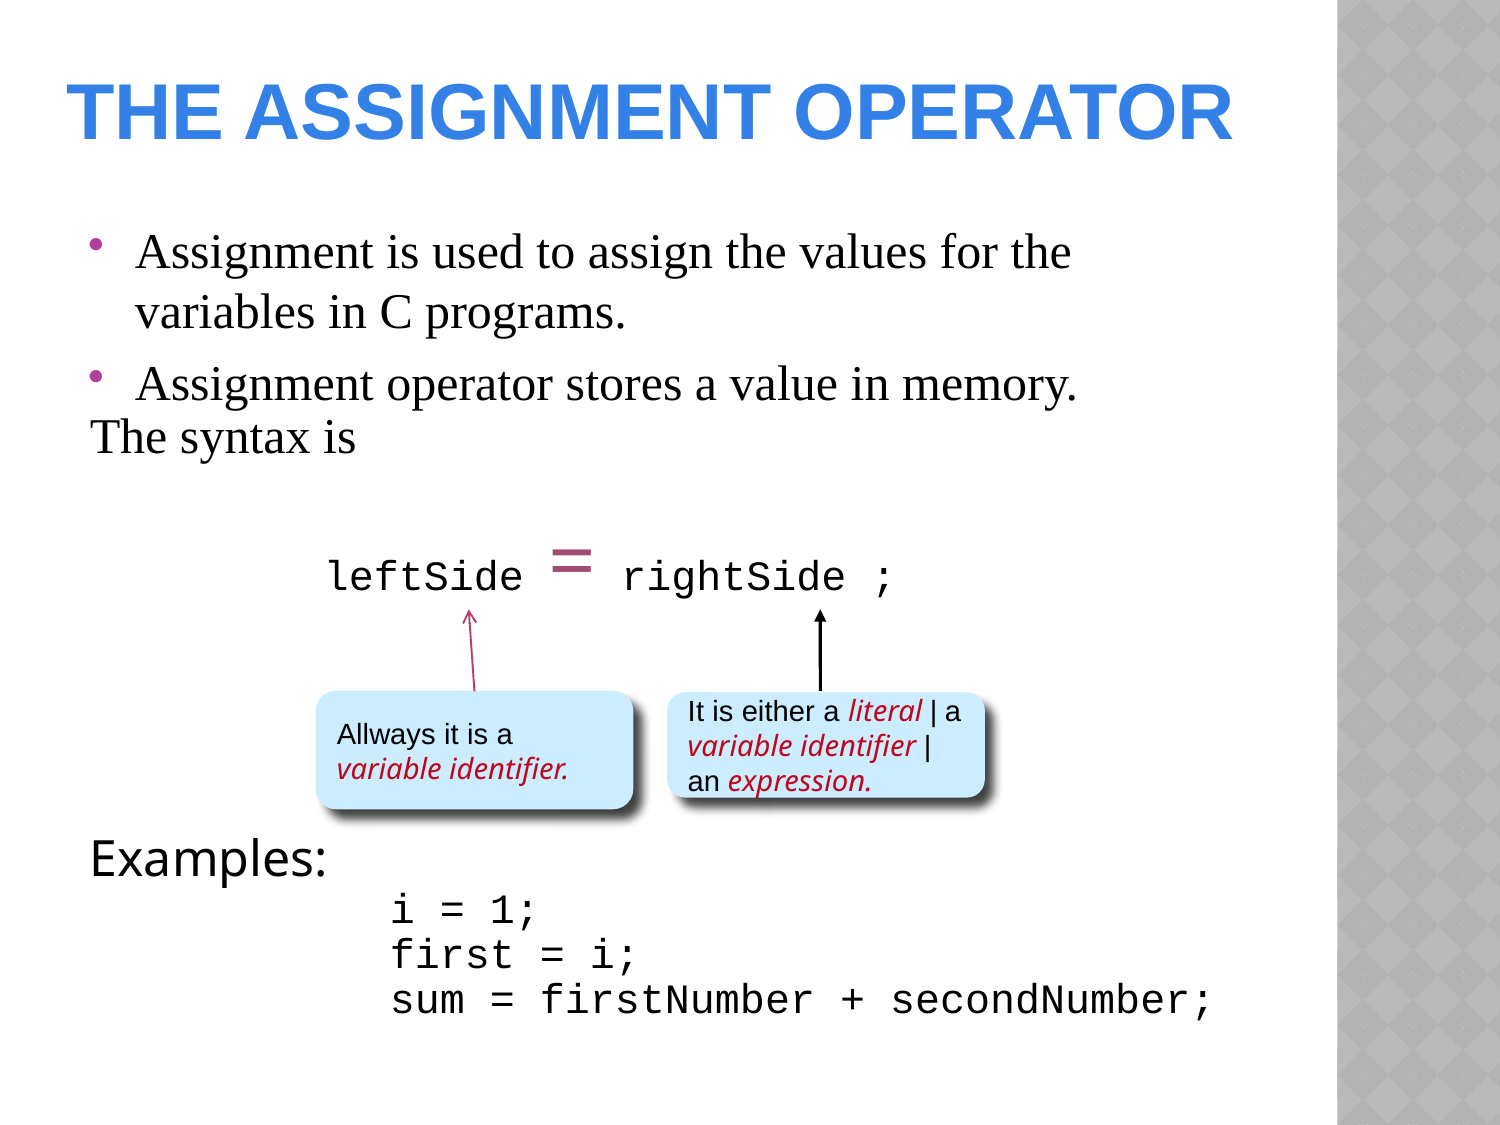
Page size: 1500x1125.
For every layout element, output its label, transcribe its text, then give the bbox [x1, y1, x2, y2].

text_box Assignment is used to assign the values for the variables in C programs. Assignment operator stores a value in memory. The syntax is leftSide = rightSide ; Examples: i = 1; first = i; sum = firstNumber + secondNumber; [74, 210, 1263, 1059]
text_box Allways it is a variable identifier. [316, 691, 633, 809]
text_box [430, 647, 513, 654]
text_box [667, 608, 985, 798]
text_box the assignment Operator [29, 52, 1459, 240]
